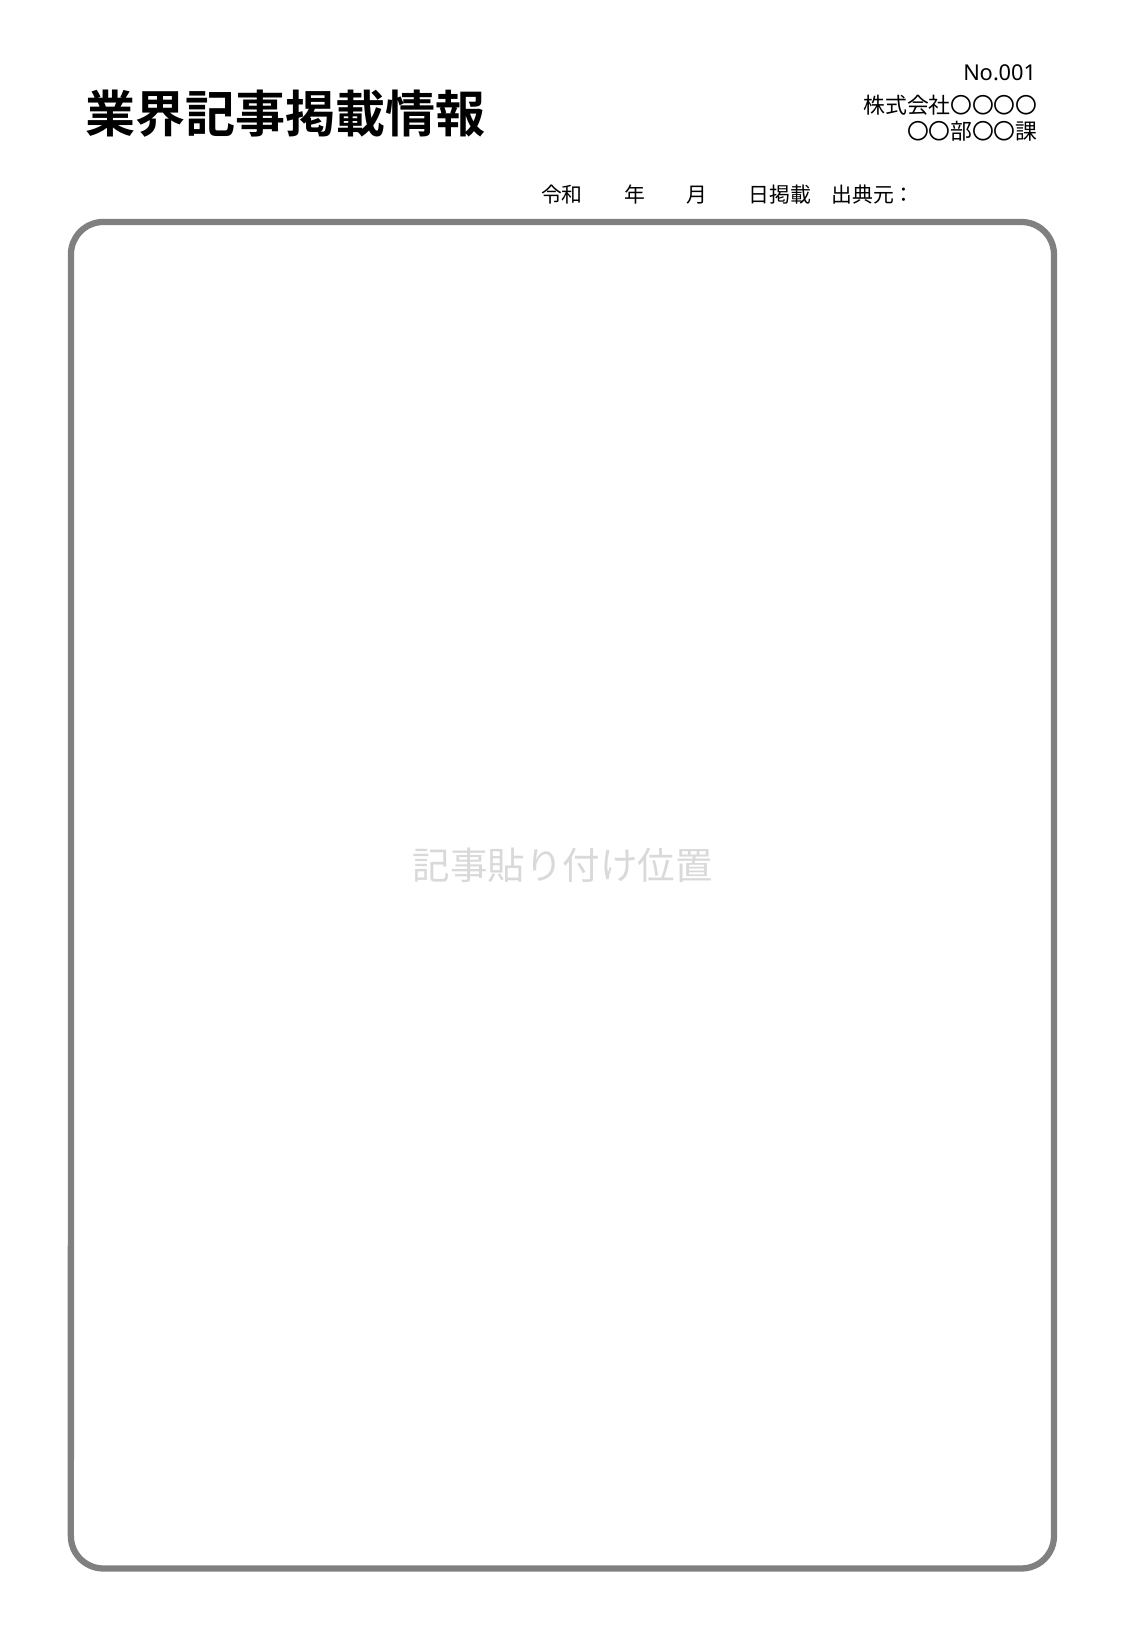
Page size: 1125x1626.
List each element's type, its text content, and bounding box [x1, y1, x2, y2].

text_box 令和 年 月 日掲載 出典元： [526, 174, 1096, 215]
text_box 記事貼り付け位置 [397, 834, 728, 895]
title 業界記事掲載情報 [70, 74, 575, 151]
text_box No.001 [948, 51, 1052, 92]
text_box 株式会社〇〇〇〇 〇〇部〇〇課 [848, 83, 1053, 152]
text_box [70, 221, 1055, 1569]
